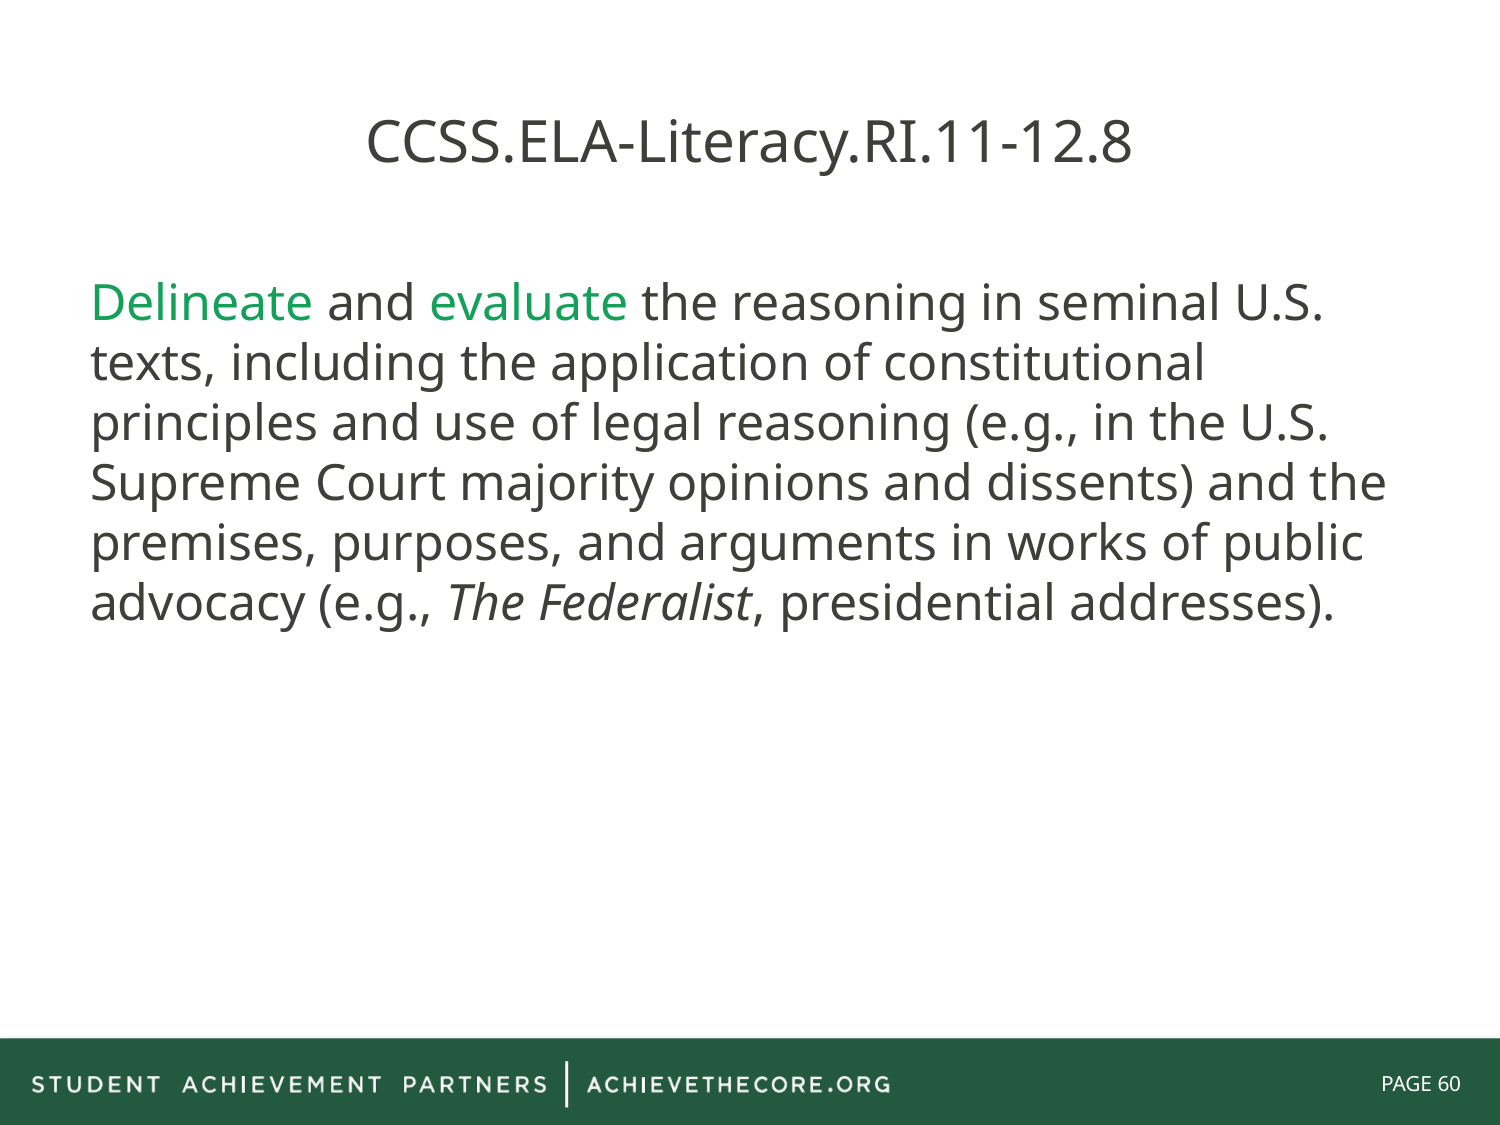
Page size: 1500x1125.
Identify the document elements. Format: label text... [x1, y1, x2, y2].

list Delineate and evaluate the reasoning in seminal U.S. texts, including the application of constitutional principles and use of legal reasoning (e.g., in the U.S. Supreme Court majority opinions and dissents) and the premises, purposes, and arguments in works of public advocacy (e.g., The Federalist, presidential addresses). [75, 262, 1425, 1005]
title CCSS.ELA-Literacy.RI.11-12.8 [75, 45, 1425, 233]
